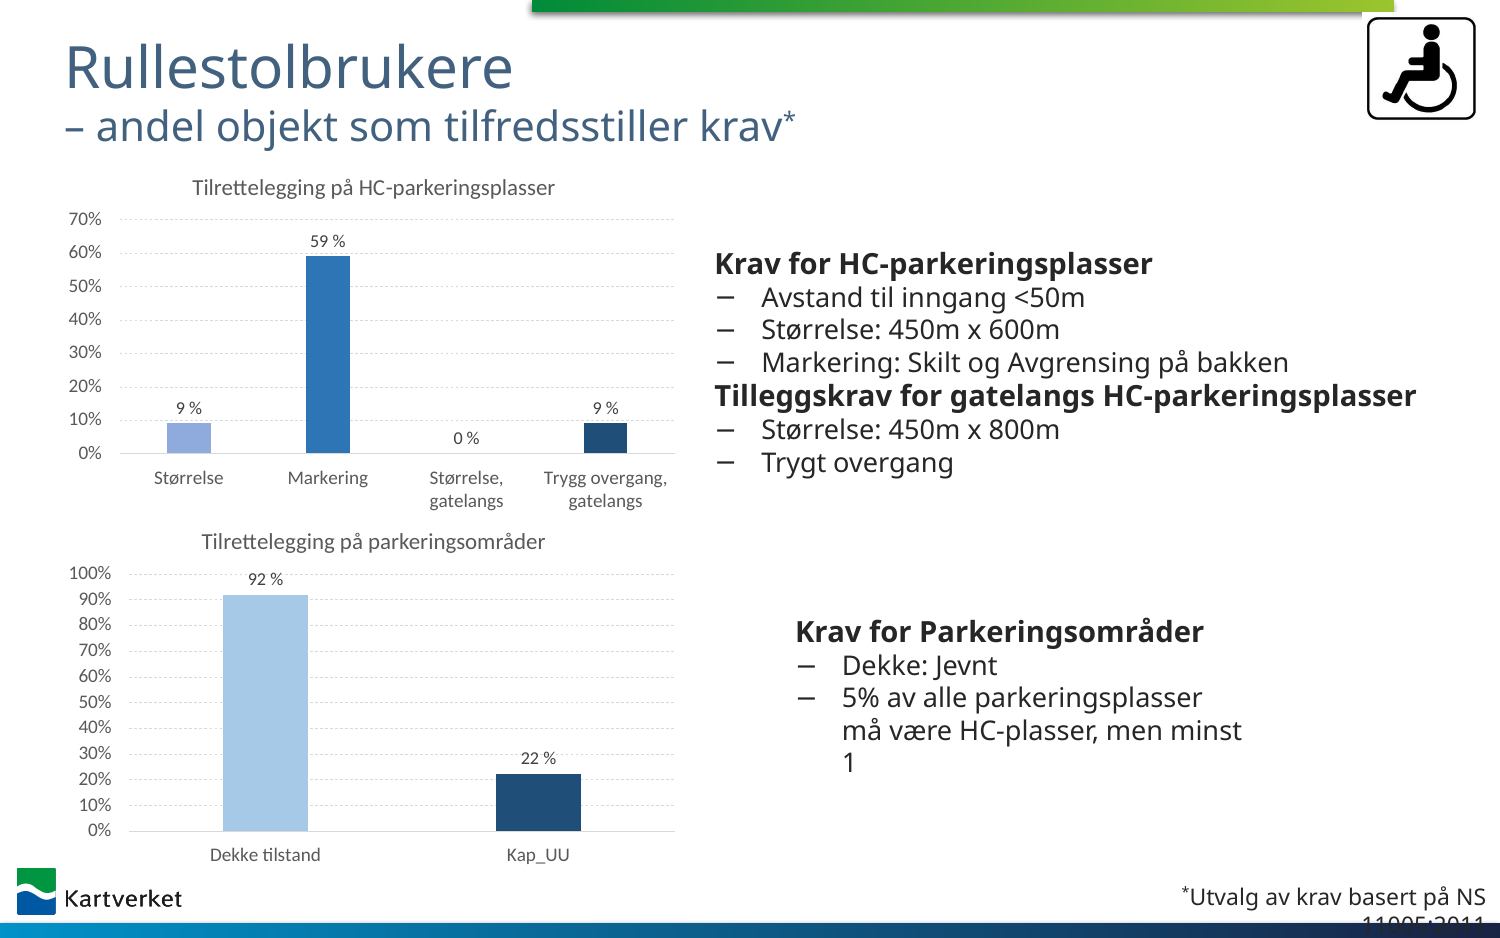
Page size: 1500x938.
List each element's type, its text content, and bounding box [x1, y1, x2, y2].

picture [62, 520, 686, 874]
text_box Krav for Parkeringsområder Dekke: Jevnt 5% av alle parkeringsplasser må være HC-plasser, men minst 1 [780, 605, 1261, 786]
picture [1362, 12, 1481, 126]
picture [62, 166, 686, 519]
text_box Rullestolbrukere – andel objekt som tilfredsstiller krav* [49, 25, 1431, 158]
text_box Krav for HC-parkeringsplasser Avstand til inngang <50m Størrelse: 450m x 600m Markering: Skilt og Avgrensing på bakken Tilleggskrav for gatelangs HC-parkeringsplasser Størrelse: 450m x 800m Trygt overgang [699, 237, 1433, 485]
text_box *Utvalg av krav basert på NS 11005:2011 [1068, 873, 1500, 938]
